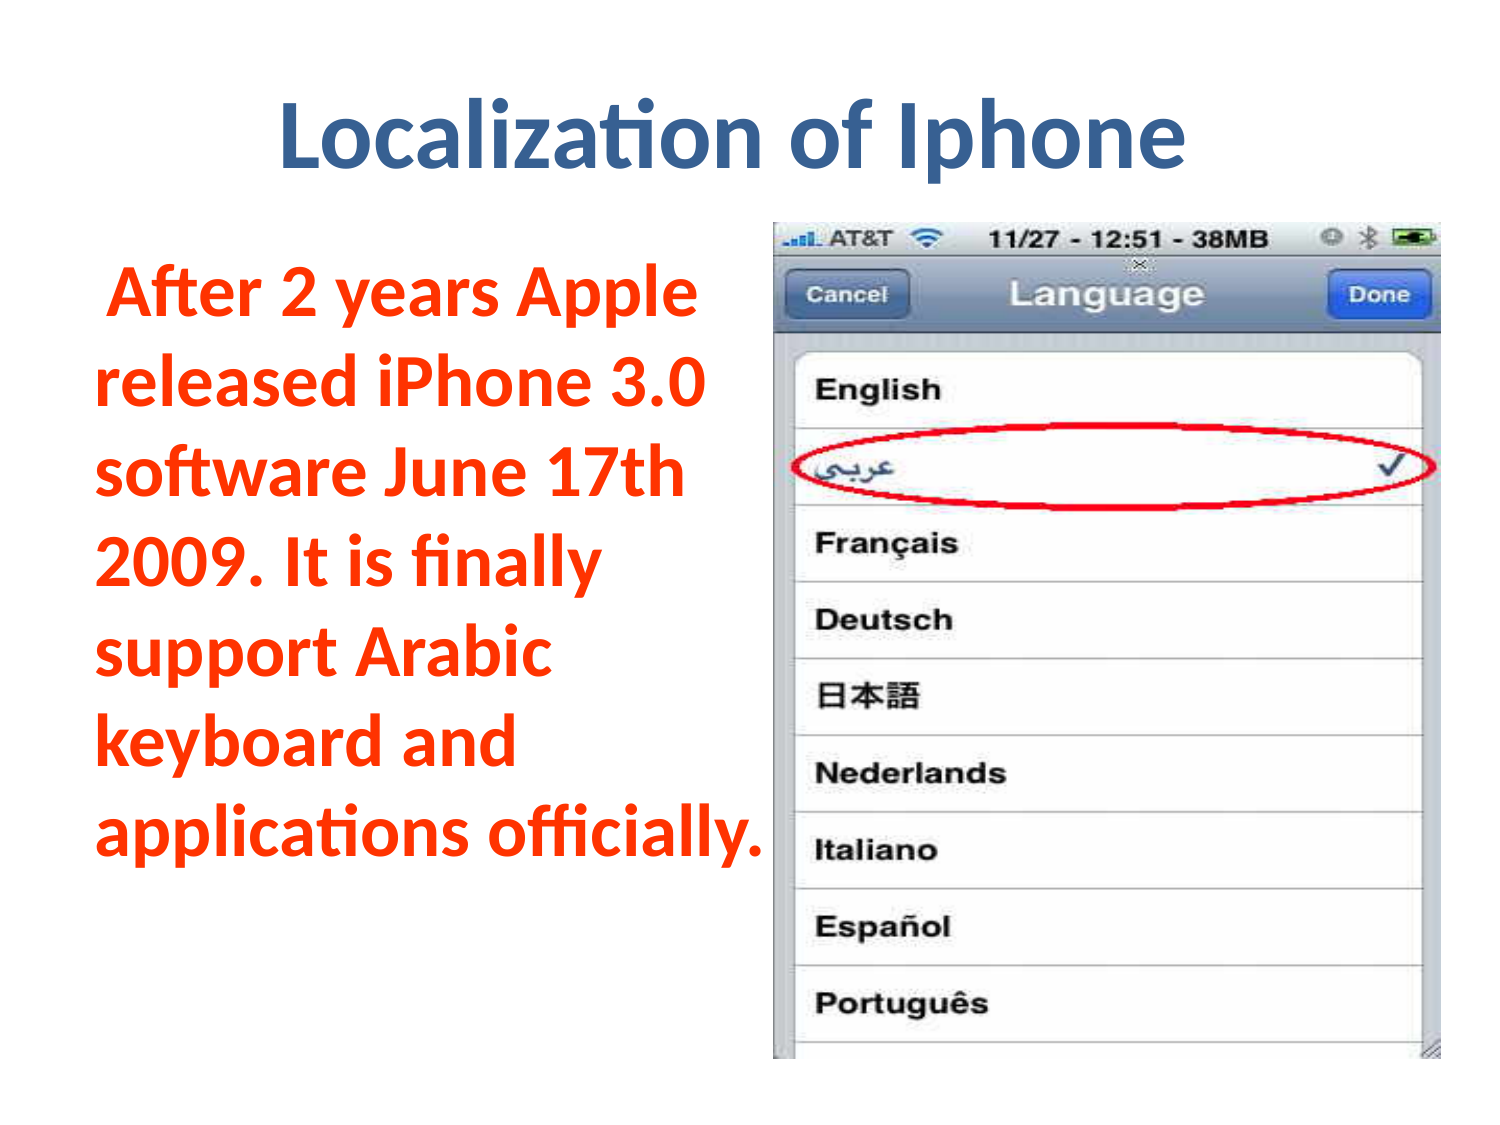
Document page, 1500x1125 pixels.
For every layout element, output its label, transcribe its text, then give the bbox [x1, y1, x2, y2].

title Localization of Iphone [58, 35, 1409, 223]
list After 2 years Apple released iPhone 3.0 software June 17th 2009. It is finally support Arabic keyboard and applications officially. [23, 234, 768, 1032]
picture [773, 222, 1441, 1059]
